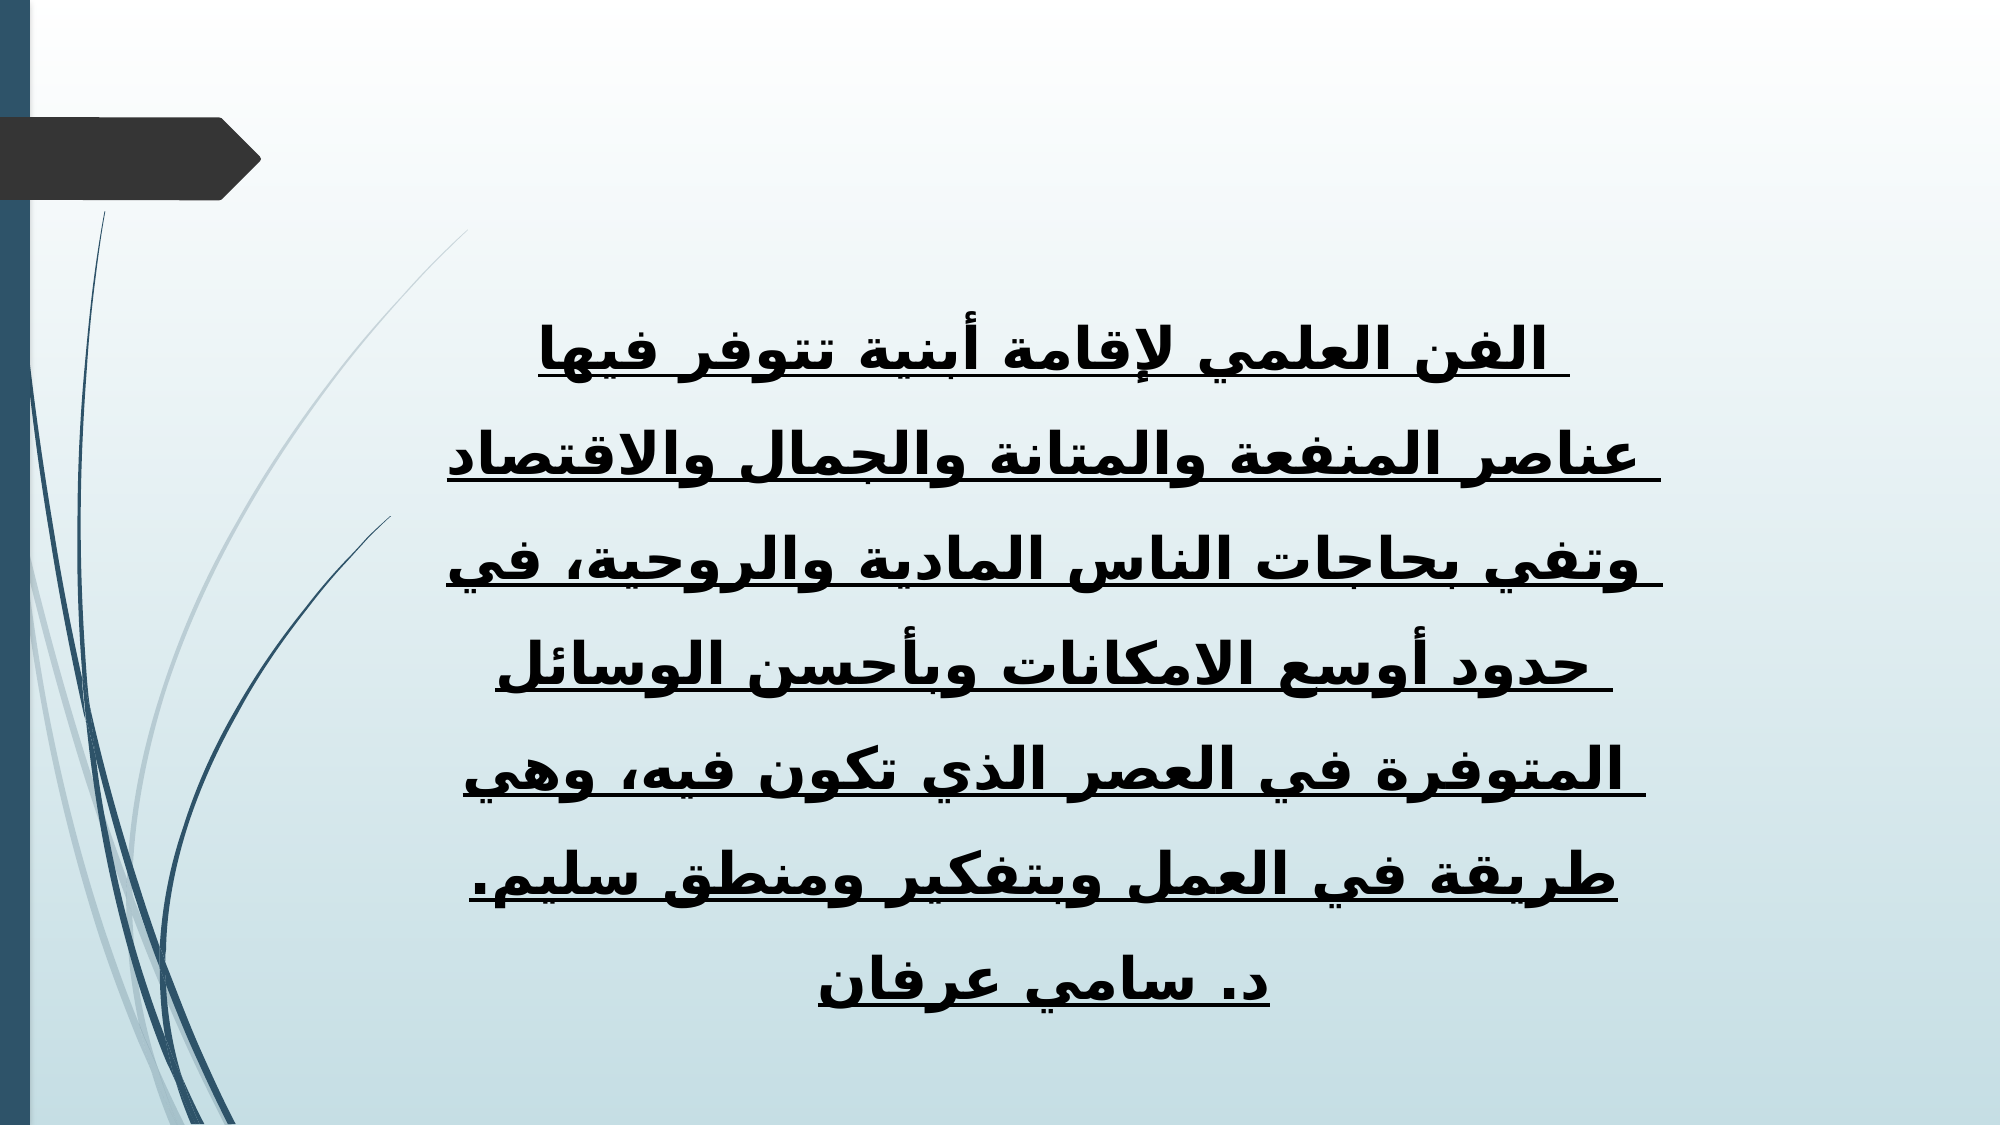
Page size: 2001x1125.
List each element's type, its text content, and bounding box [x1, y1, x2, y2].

text_box الفن العلمي لإقامة أبنية تتوفر فيها عناصر المنفعة والمتانة والجمال والاقتصاد وتفي بحاجات الناس المادية والروحية، في حدود أوسع الامكانات وبأحسن الوسائل المتوفرة في العصر الذي تكون فيه، وهي طريقة في العمل وبتفكير ومنطق سليم. د. سامي عرفان [429, 269, 1659, 1125]
